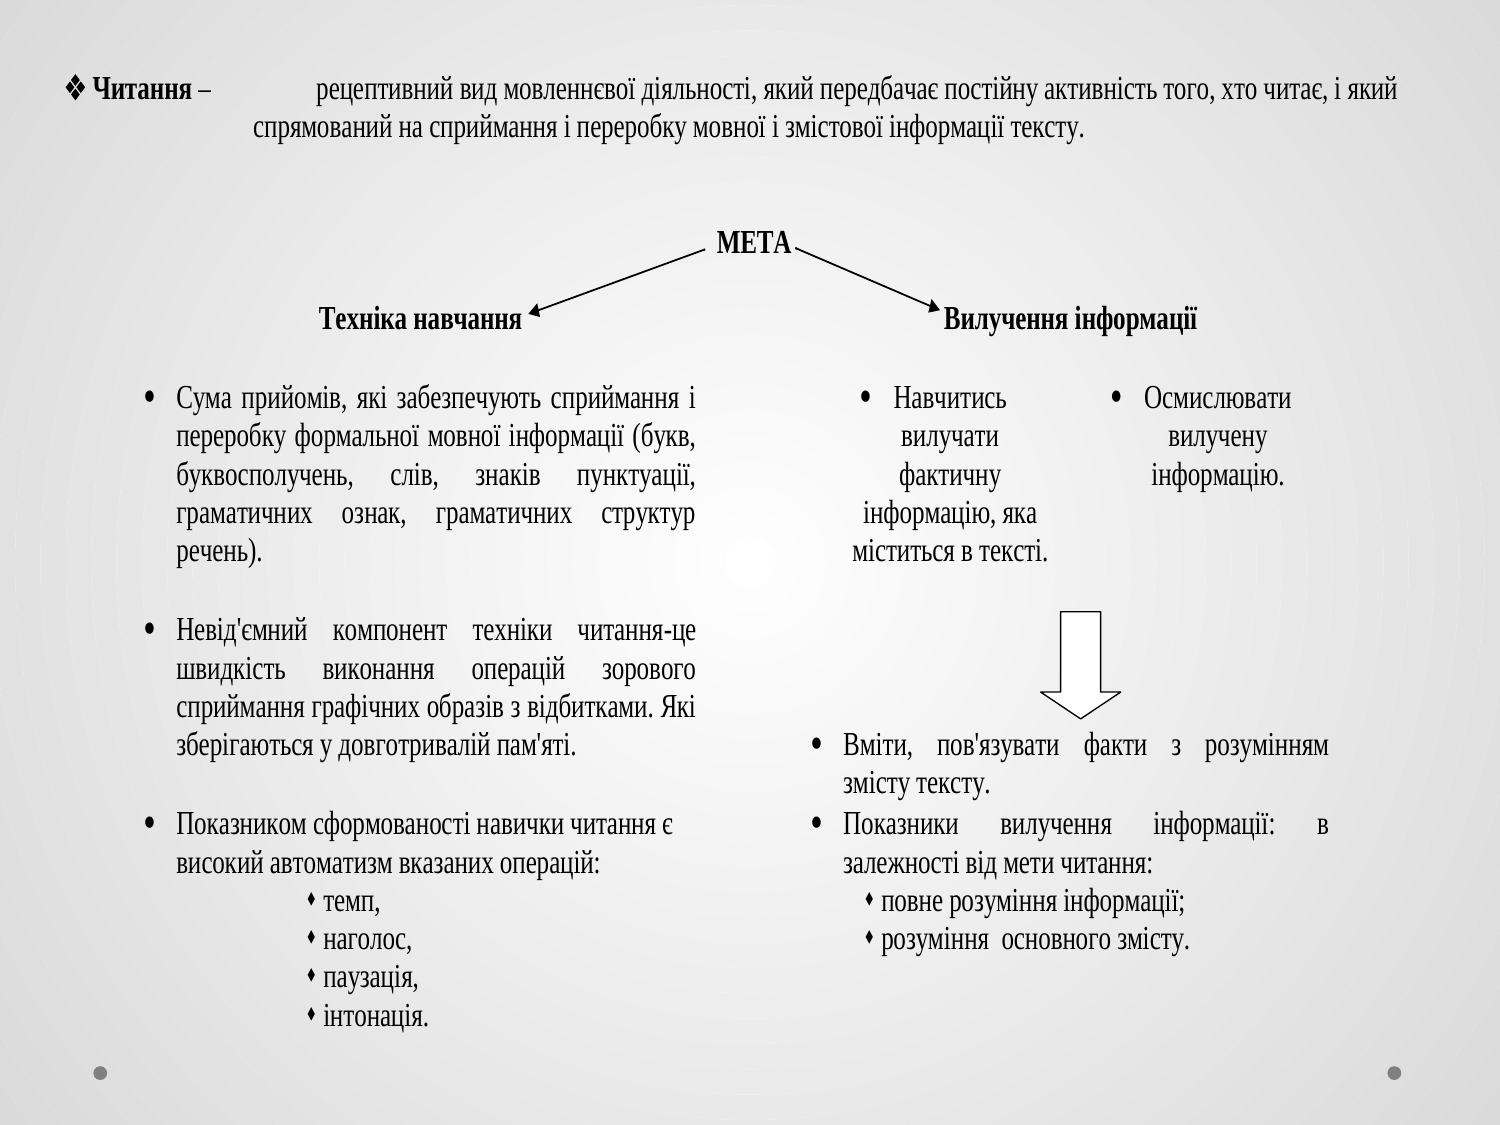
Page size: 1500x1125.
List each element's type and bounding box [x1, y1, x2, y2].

picture [52, 30, 1424, 1071]
